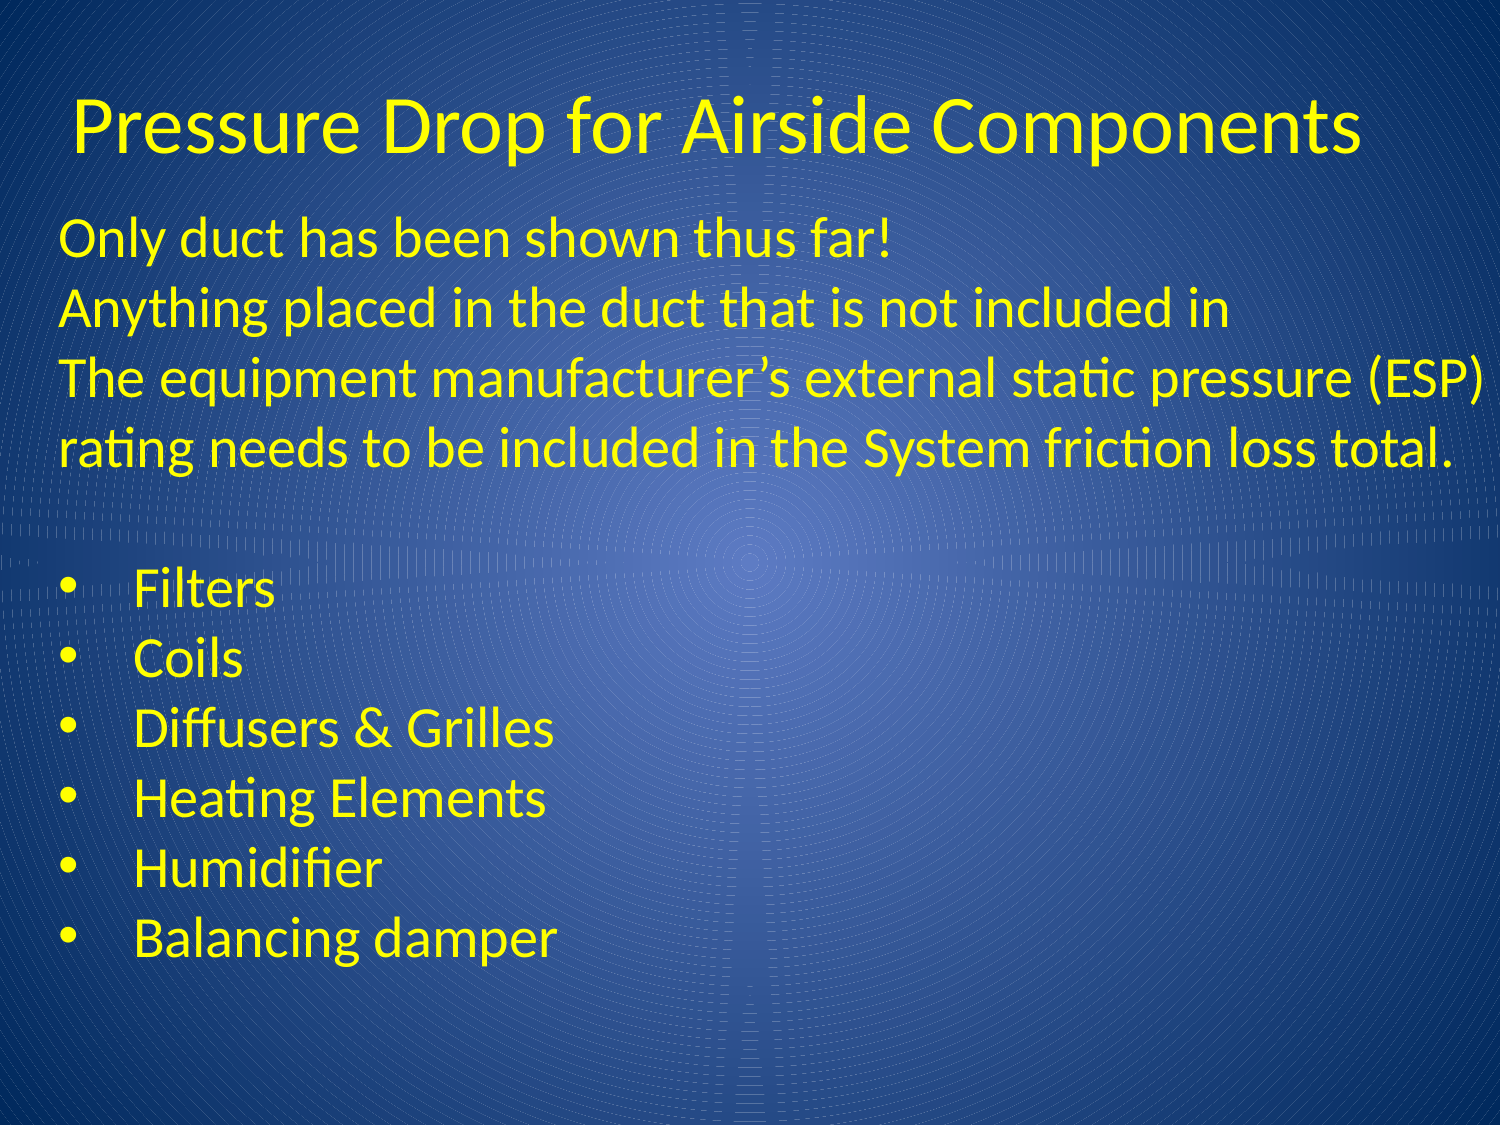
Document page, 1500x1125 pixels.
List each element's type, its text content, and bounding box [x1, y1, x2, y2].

text_box Only duct has been shown thus far! Anything placed in the duct that is not included in The equipment manufacturer’s external static pressure (ESP) rating needs to be included in the System friction loss total. Filters Coils Diffusers & Grilles Heating Elements Humidifier Balancing damper [43, 191, 1500, 977]
text_box Pressure Drop for Airside Components [56, 62, 1379, 178]
